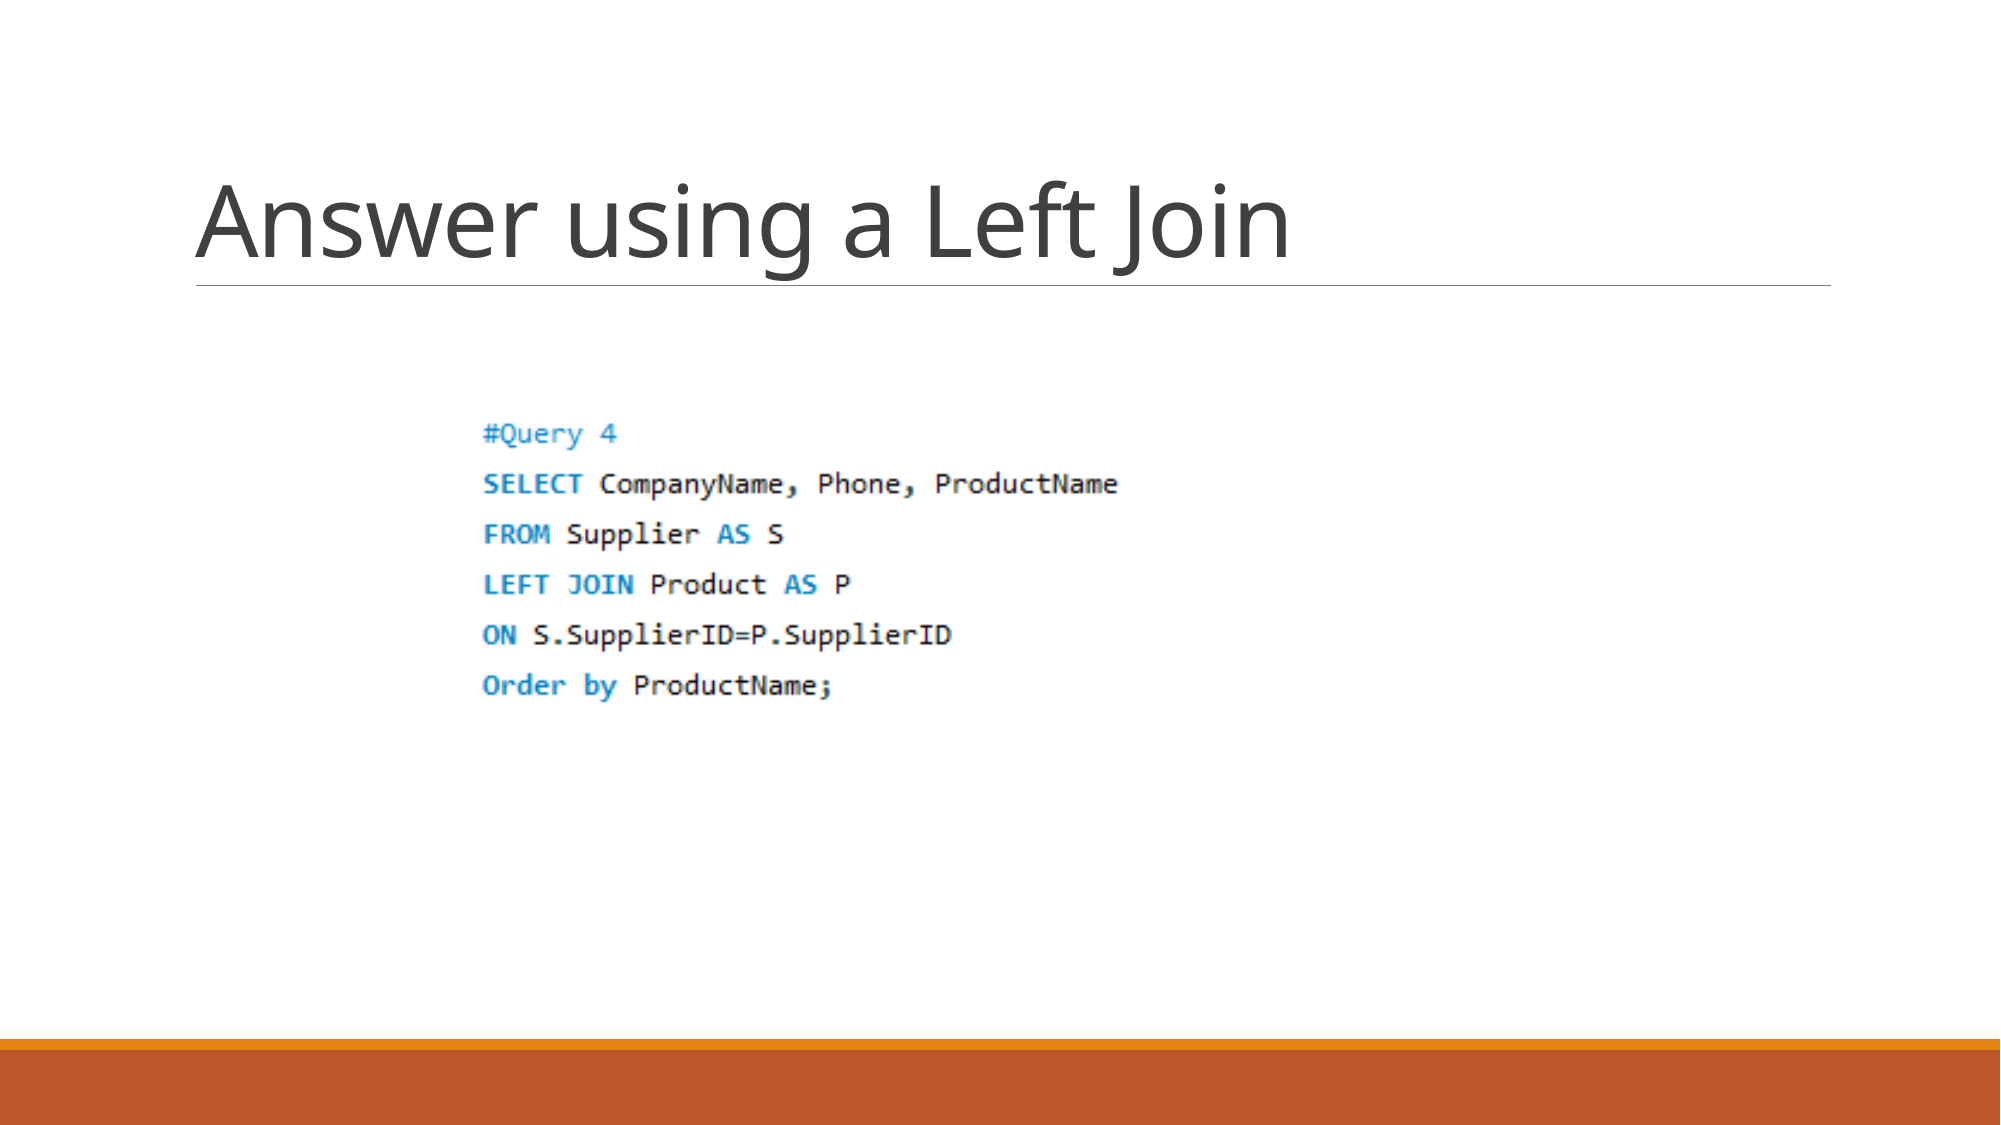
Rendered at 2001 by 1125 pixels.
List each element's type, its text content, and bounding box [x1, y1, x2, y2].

title Answer using a Left Join [180, 47, 1830, 285]
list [425, 386, 1287, 753]
